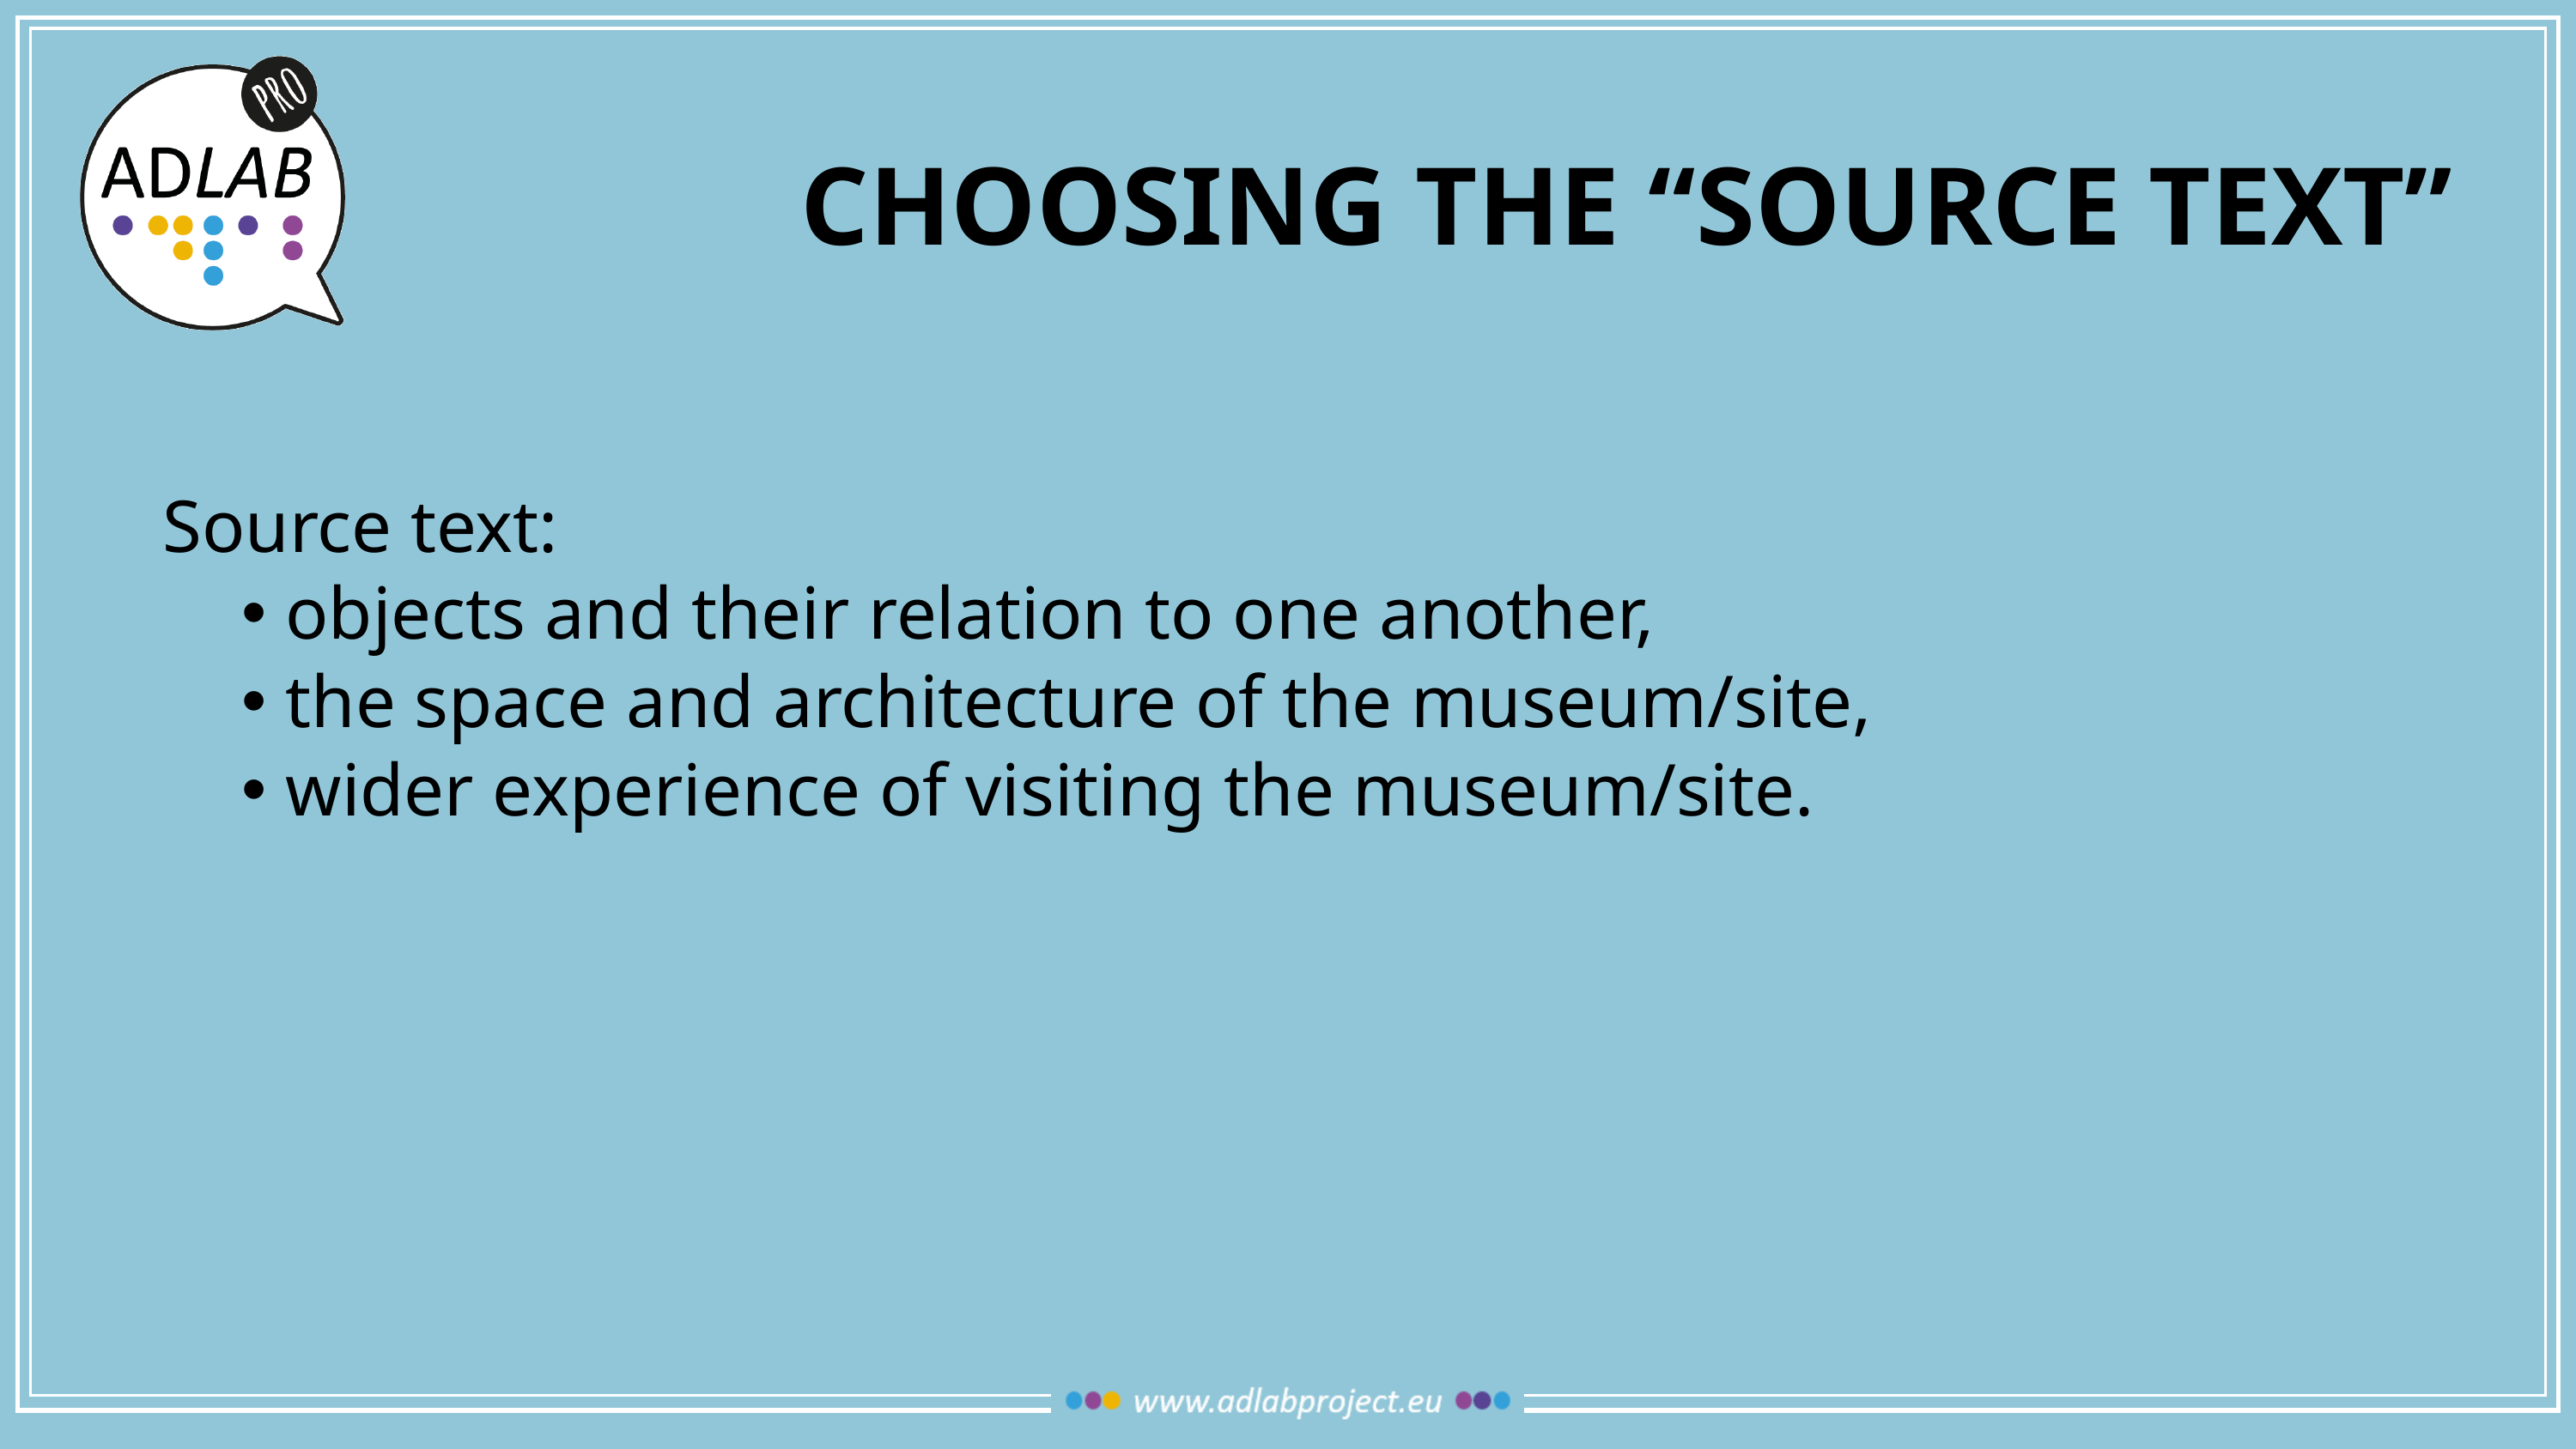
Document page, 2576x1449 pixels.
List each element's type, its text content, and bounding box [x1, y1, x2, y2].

picture [1051, 1378, 1524, 1429]
title choosing the “source text” [384, 70, 2467, 351]
picture [72, 49, 353, 330]
list Source text: objects and their relation to one another, the space and architecture of the museum/site, wider experience of visiting the museum/site. [150, 431, 2467, 1087]
